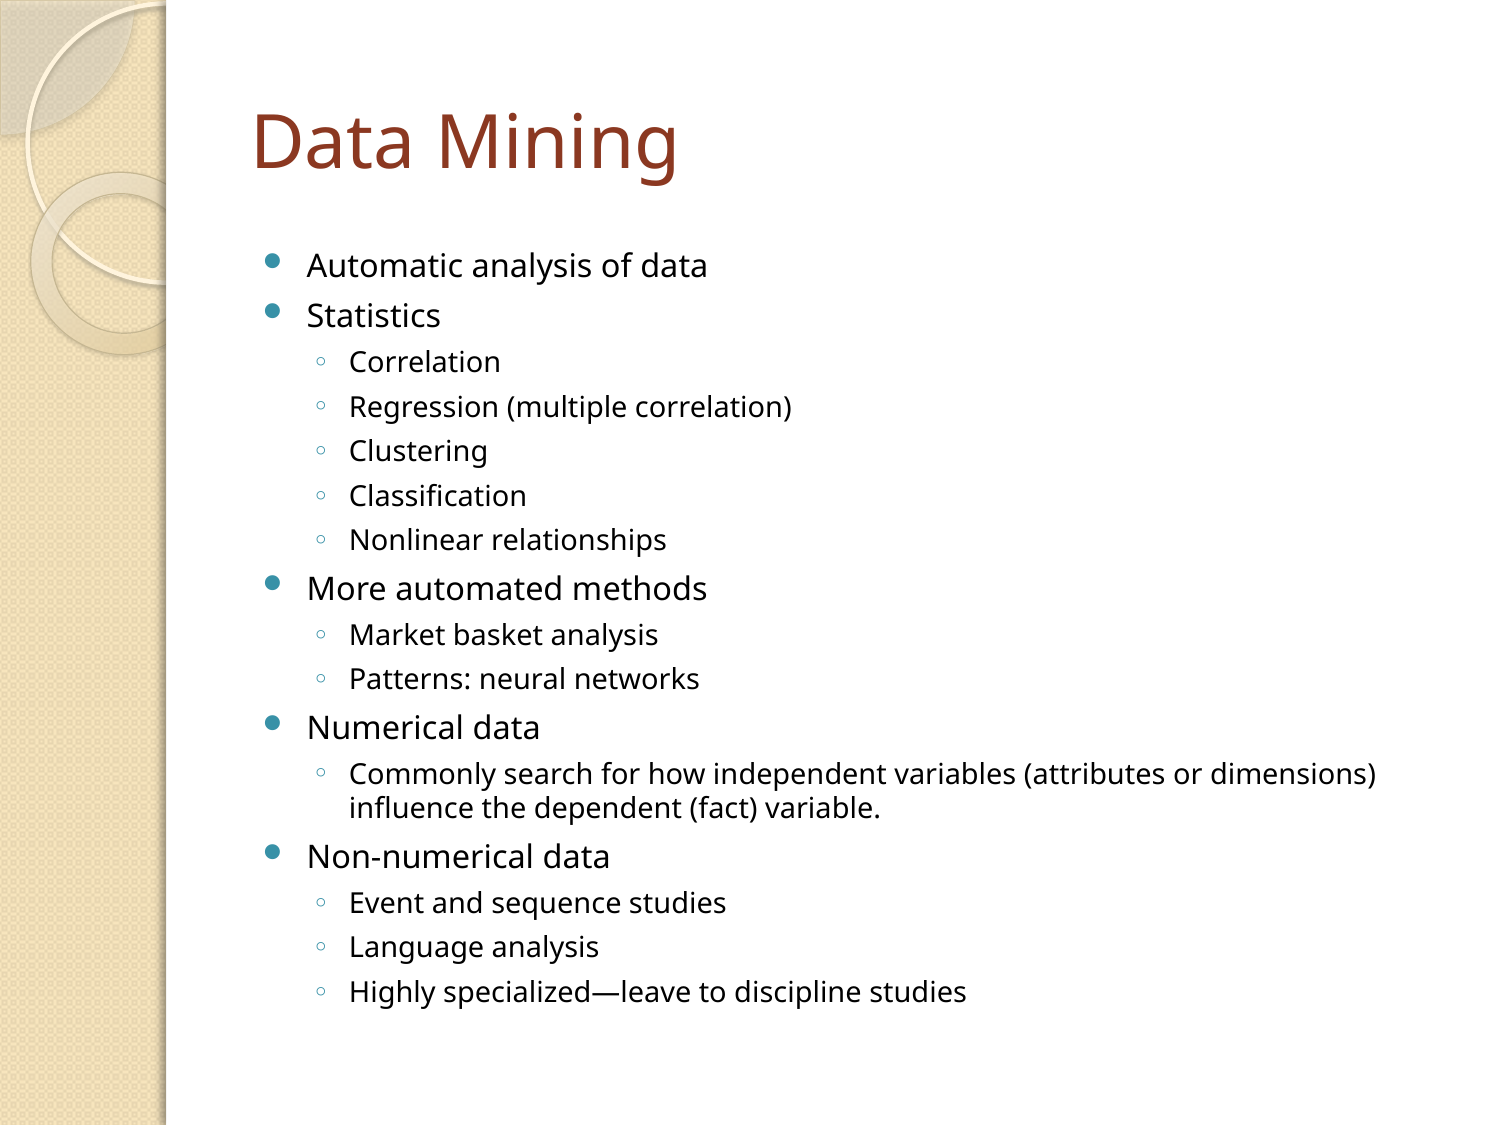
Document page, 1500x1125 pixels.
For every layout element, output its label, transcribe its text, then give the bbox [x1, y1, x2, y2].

list Automatic analysis of data Statistics Correlation Regression (multiple correlation) Clustering Classification Nonlinear relationships More automated methods Market basket analysis Patterns: neural networks Numerical data Commonly search for how independent variables (attributes or dimensions) influence the dependent (fact) variable. Non-numerical data Event and sequence studies Language analysis Highly specialized—leave to discipline studies [235, 237, 1466, 1025]
title Data Mining [235, 45, 1466, 233]
